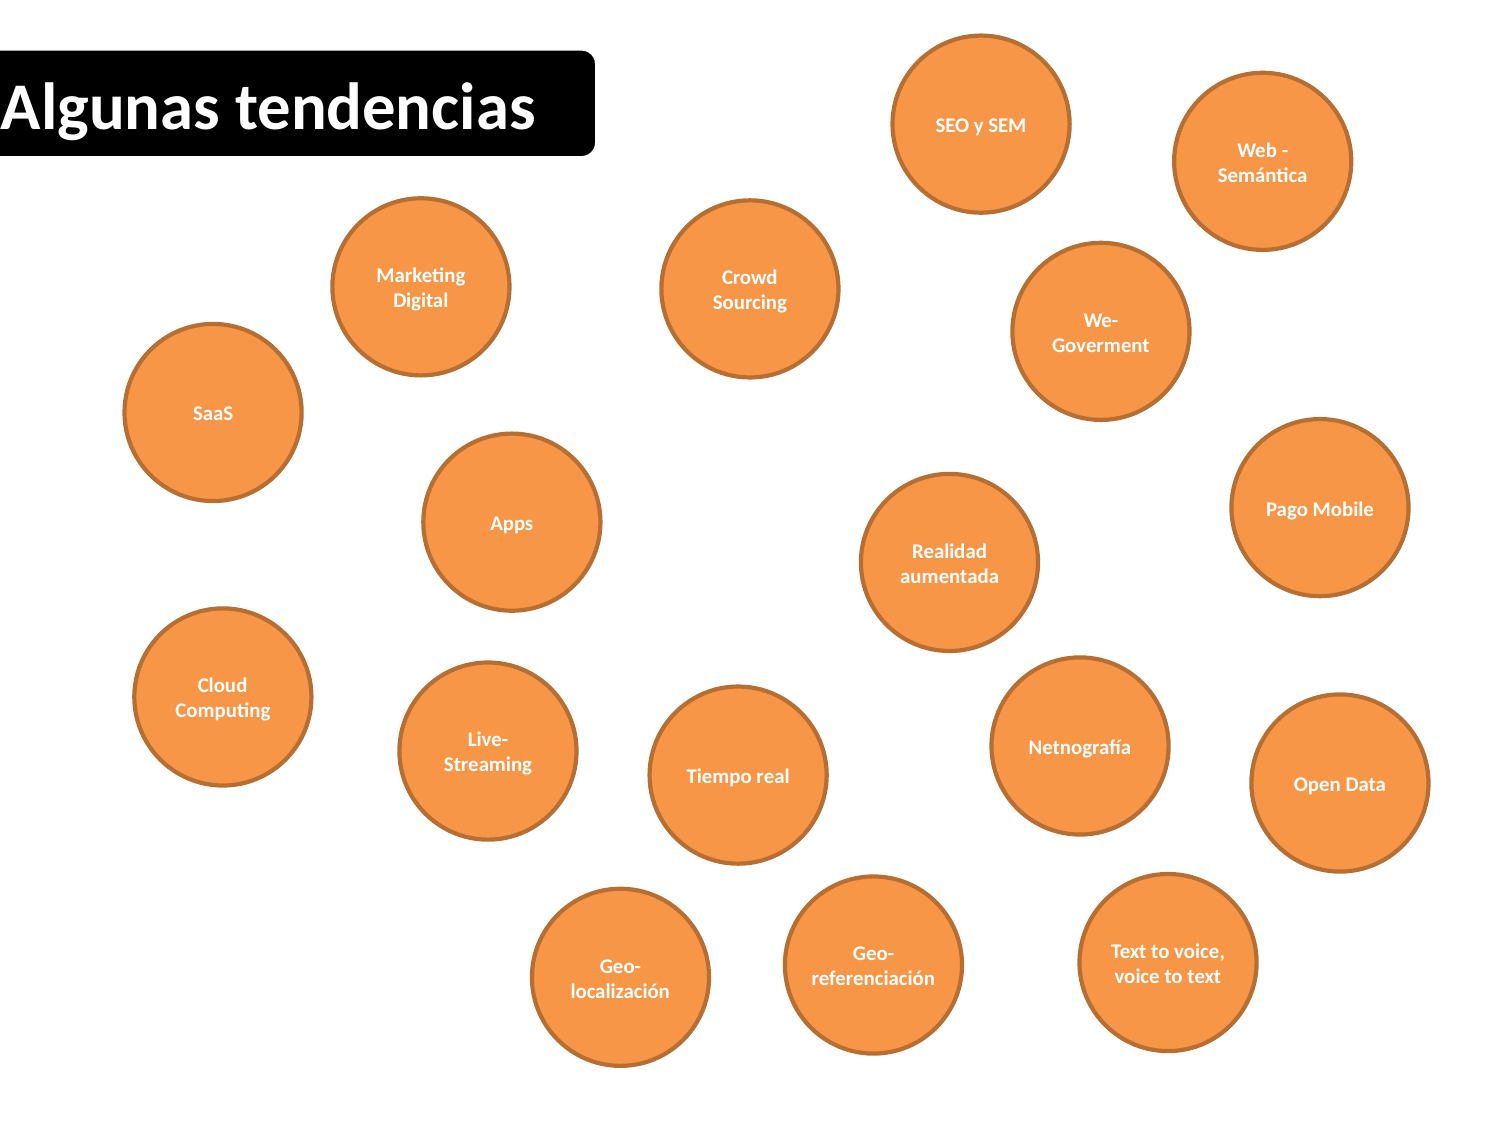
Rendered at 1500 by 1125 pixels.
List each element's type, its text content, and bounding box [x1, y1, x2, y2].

text_box Web - Semántica [1172, 70, 1354, 253]
text_box Marketing Digital [330, 196, 512, 378]
text_box Apps [421, 431, 603, 613]
text_box Realidad aumentada [858, 471, 1041, 654]
text_box Algunas tendencias [0, 42, 604, 165]
text_box SaaS [122, 321, 304, 504]
text_box Netnografía [989, 655, 1171, 837]
text_box We-Goverment [1010, 240, 1192, 423]
text_box Text to voice, voice to text [1077, 871, 1259, 1054]
text_box Pago Mobile [1229, 416, 1411, 599]
text_box Tiempo real [647, 684, 829, 866]
text_box Geo-localización [529, 886, 712, 1068]
text_box Crowd Sourcing [659, 198, 841, 380]
text_box Open Data [1249, 692, 1431, 874]
text_box SEO y SEM [890, 33, 1072, 215]
text_box Cloud Computing [132, 606, 314, 788]
text_box Geo-referenciación [782, 874, 965, 1056]
text_box Live-Streaming [397, 660, 579, 842]
